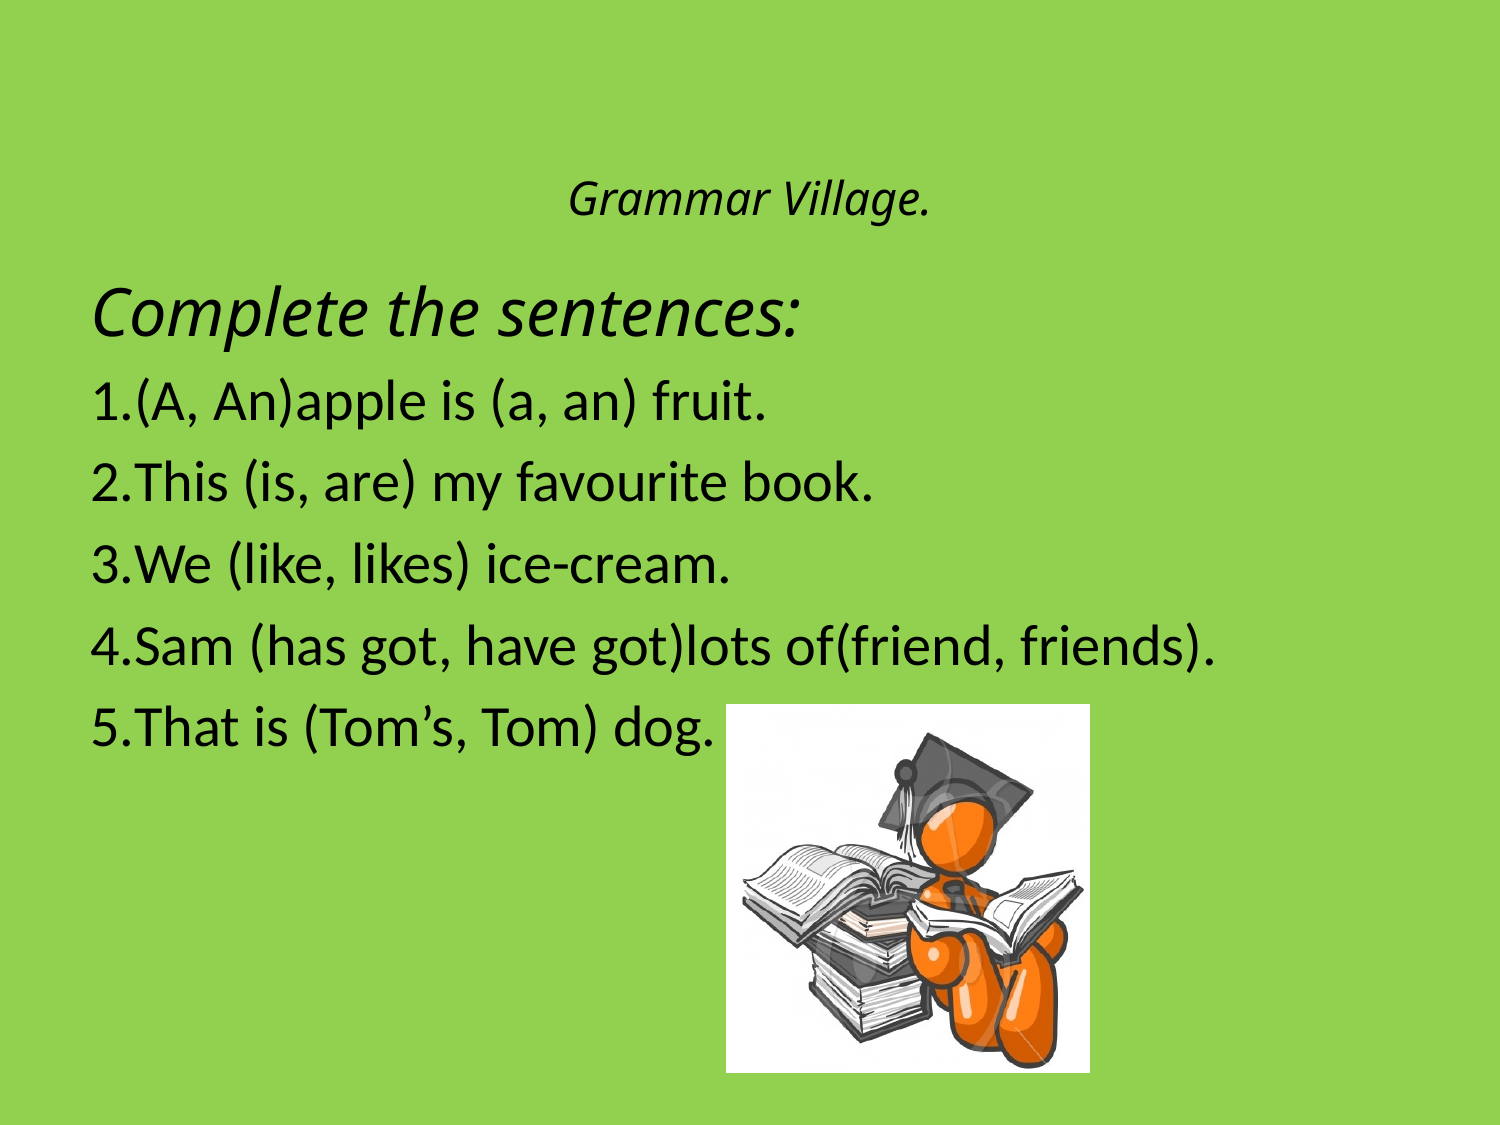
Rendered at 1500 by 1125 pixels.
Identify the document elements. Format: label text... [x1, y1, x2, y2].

list Complete the sentences: 1.(A, An)apple is (a, an) fruit. 2.This (is, are) my favourite book. 3.We (like, likes) ice-cream. 4.Sam (has got, have got)lots of(friend, friends). 5.That is (Tom’s, Tom) dog. [75, 262, 1425, 1005]
title Grammar Village. [75, 160, 1425, 233]
picture [726, 703, 1091, 1074]
